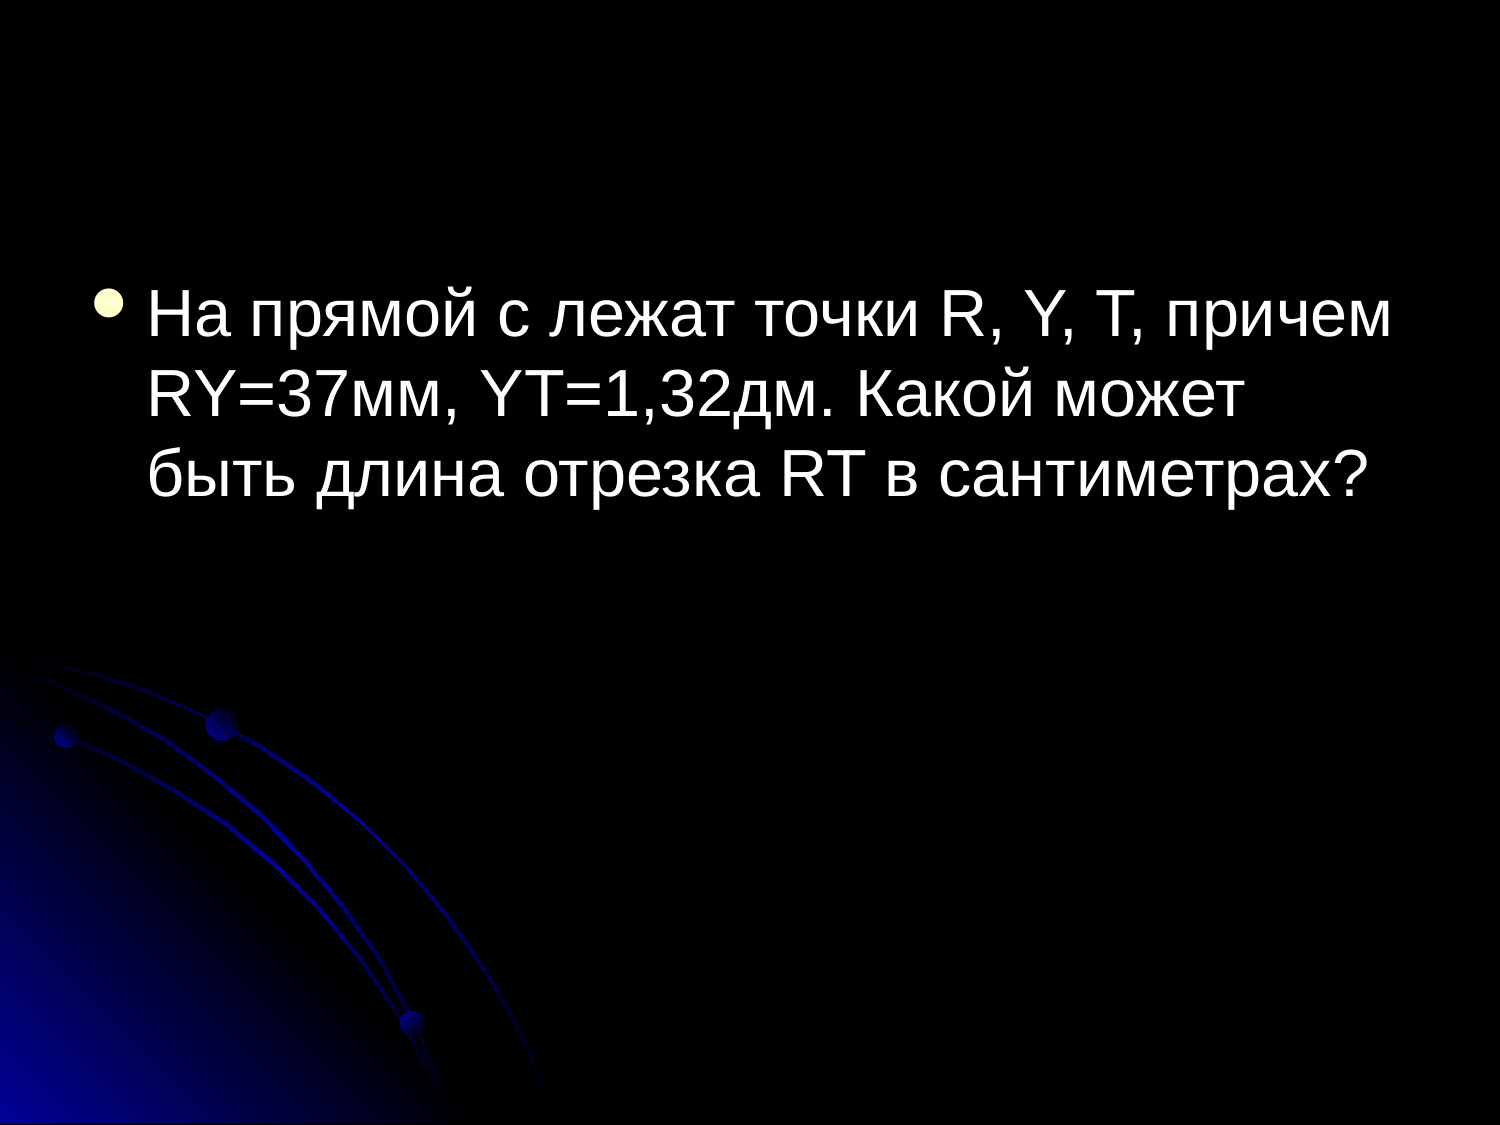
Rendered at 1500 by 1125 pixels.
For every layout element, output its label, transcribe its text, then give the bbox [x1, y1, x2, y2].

list На прямой с лежат точки R, Y, T, причем RY=37мм, YT=1,32дм. Какой может быть длина отрезка RT в сантиметрах? [74, 262, 1426, 1006]
